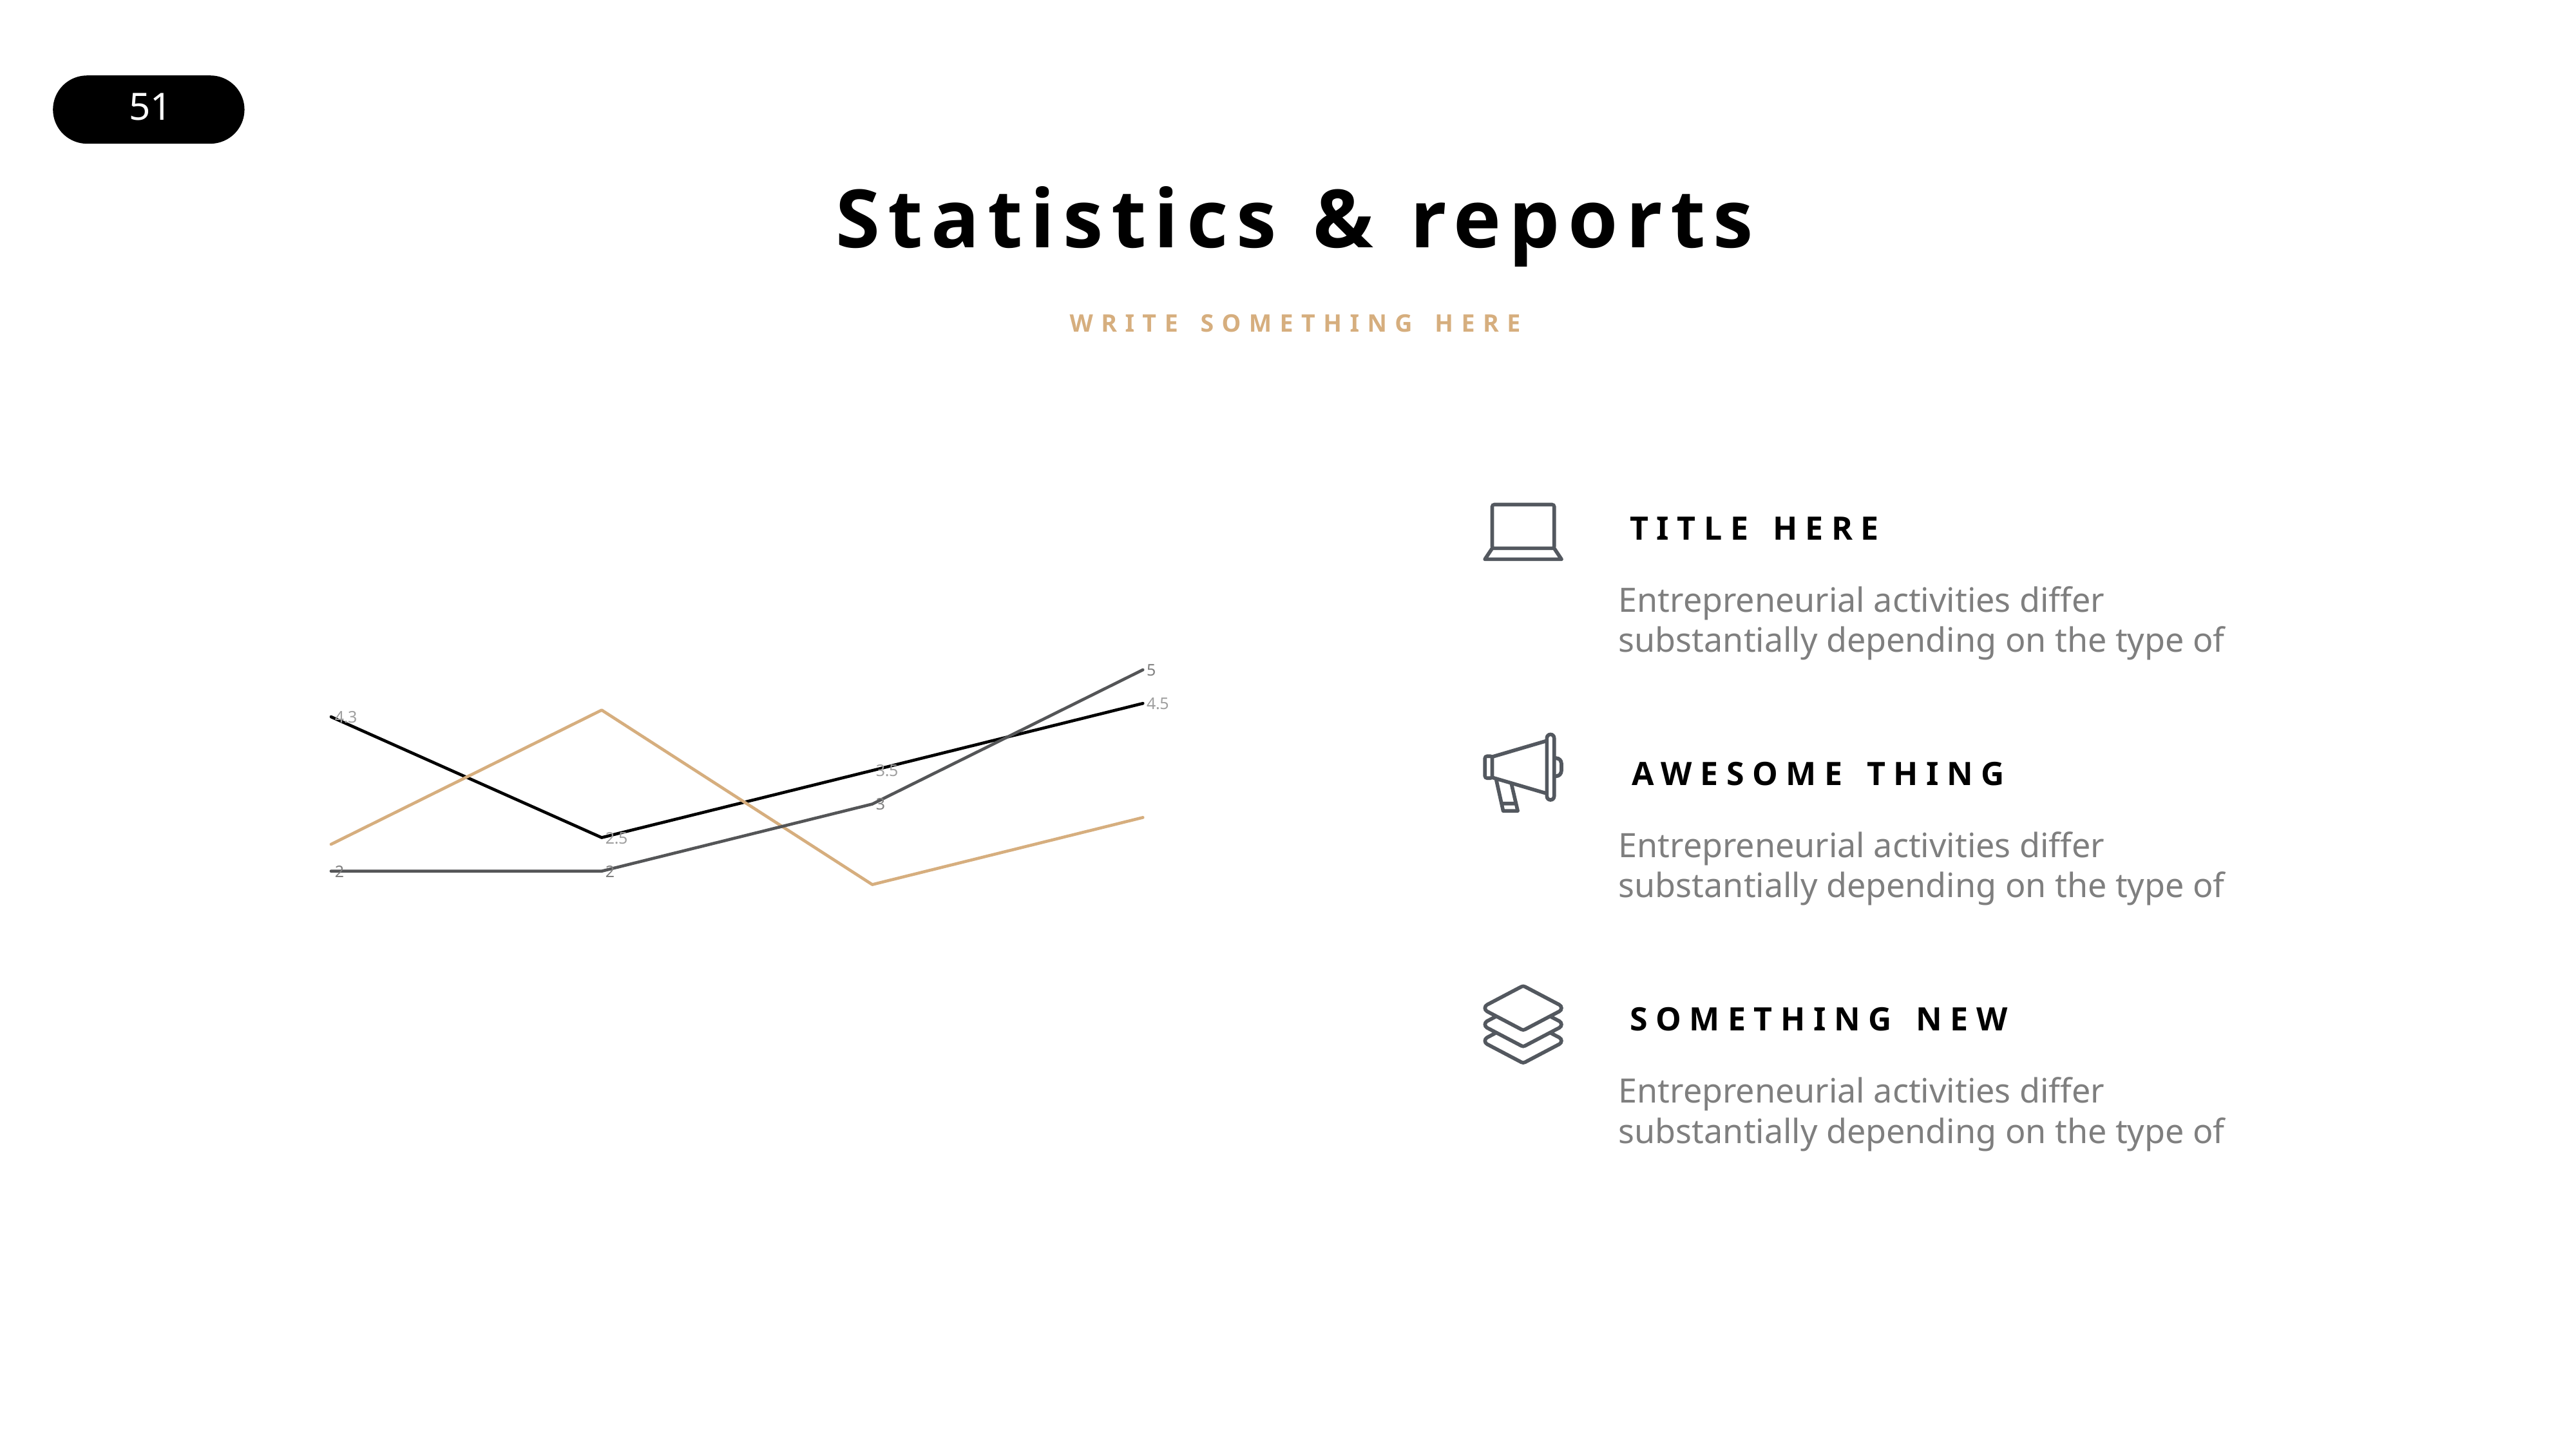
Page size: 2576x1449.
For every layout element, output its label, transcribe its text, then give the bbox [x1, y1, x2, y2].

text_box Entrepreneurial activities differ substantially depending on the type of [1608, 573, 2255, 664]
text_box TITLE HERE [1620, 502, 1889, 551]
text_box SOMETHING NEW [1620, 993, 2018, 1042]
text_box Entrepreneurial activities differ substantially depending on the type of [1608, 819, 2255, 909]
text_box WRITE SOMETHING HERE [998, 288, 1593, 341]
text_box Entrepreneurial activities differ substantially depending on the type of [1608, 1064, 2255, 1155]
chart [180, 602, 1293, 1036]
text_box AWESOME THING [1623, 748, 2015, 797]
text_box Statistics & reports [736, 162, 1855, 269]
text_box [1483, 502, 1563, 1065]
